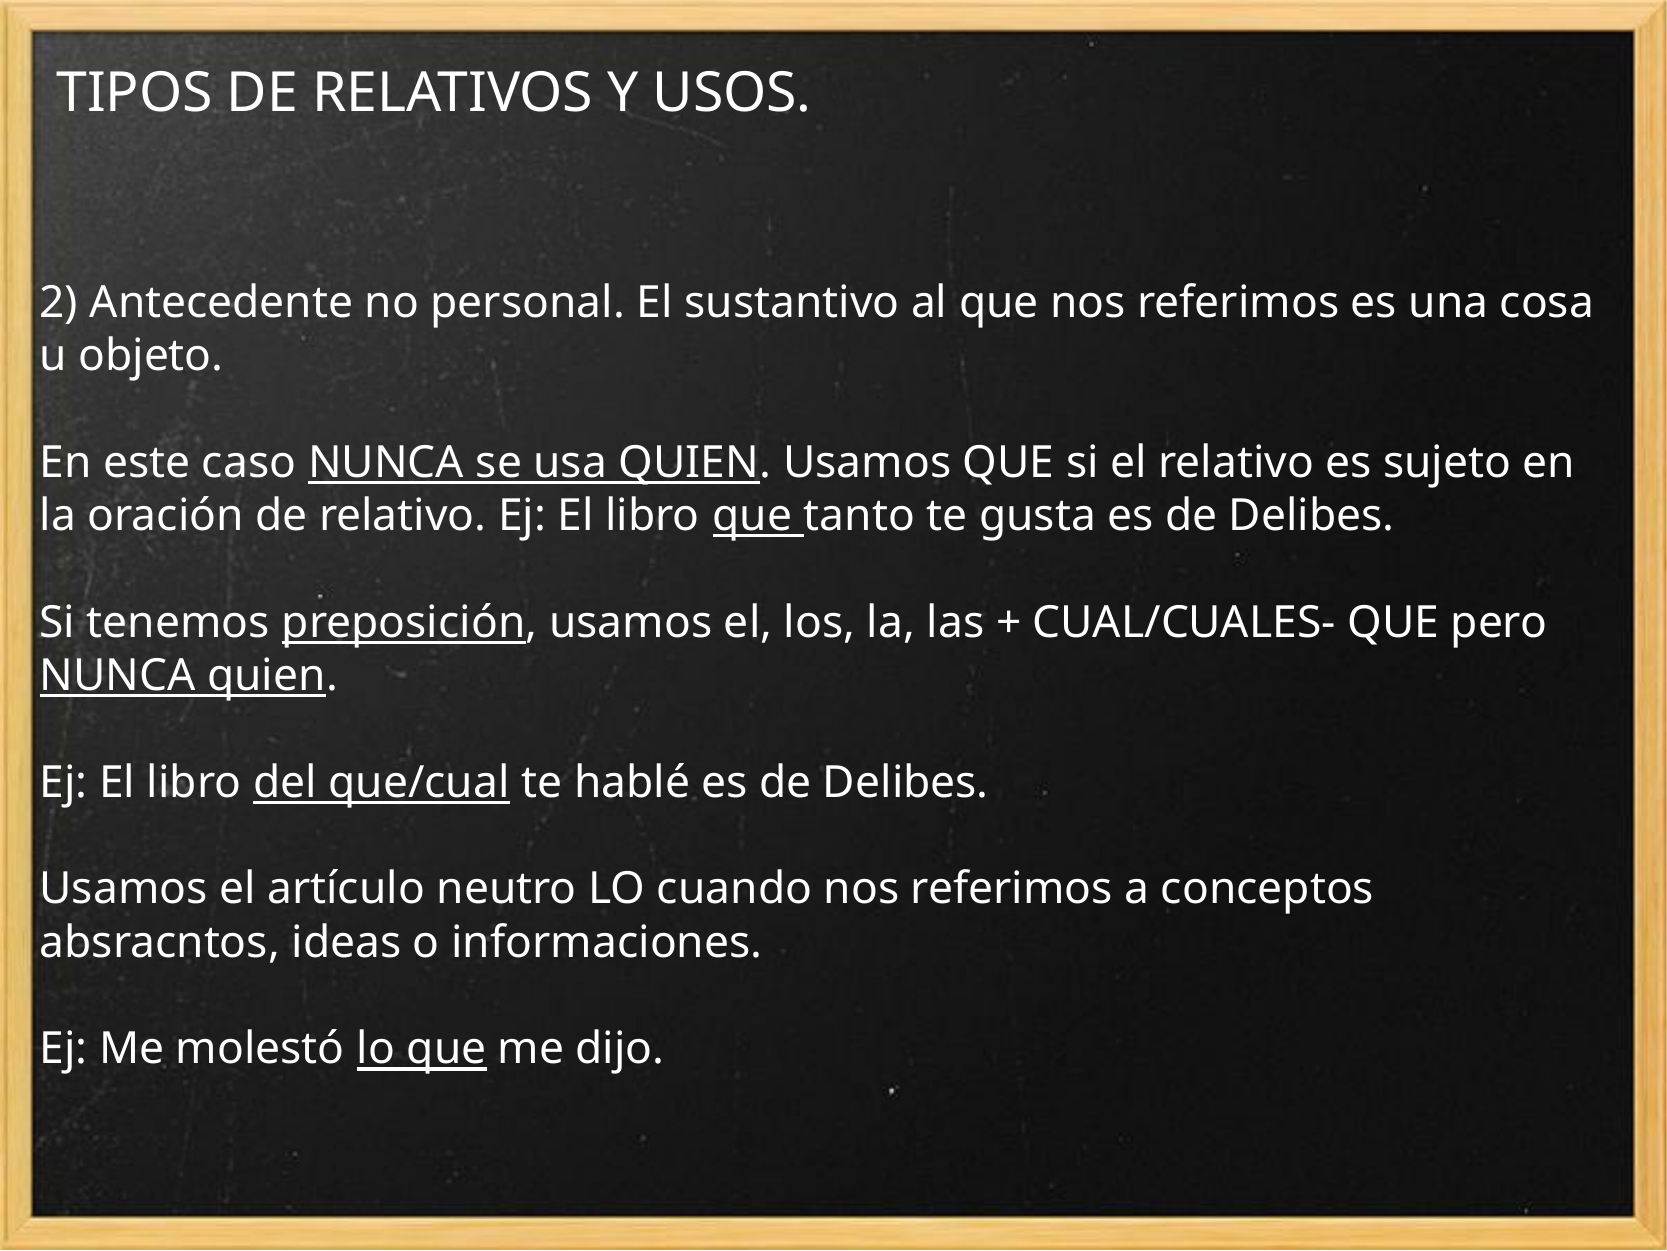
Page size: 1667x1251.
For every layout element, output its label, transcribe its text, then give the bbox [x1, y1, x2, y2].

title TIPOS DE RELATIVOS Y USOS. [50, 50, 1630, 213]
picture [0, 0, 1667, 1250]
list 2) Antecedente no personal. El sustantivo al que nos referimos es una cosa u objeto. En este caso NUNCA se usa QUIEN. Usamos QUE si el relativo es sujeto en la oración de relativo. Ej: El libro que tanto te gusta es de Delibes. Si tenemos preposición, usamos el, los, la, las + CUAL/CUALES- QUE pero NUNCA quien. Ej: El libro del que/cual te hablé es de Delibes. Usamos el artículo neutro LO cuando nos referimos a conceptos absracntos, ideas o informaciones. Ej: Me molestó lo que me dijo. [33, 266, 1612, 1179]
